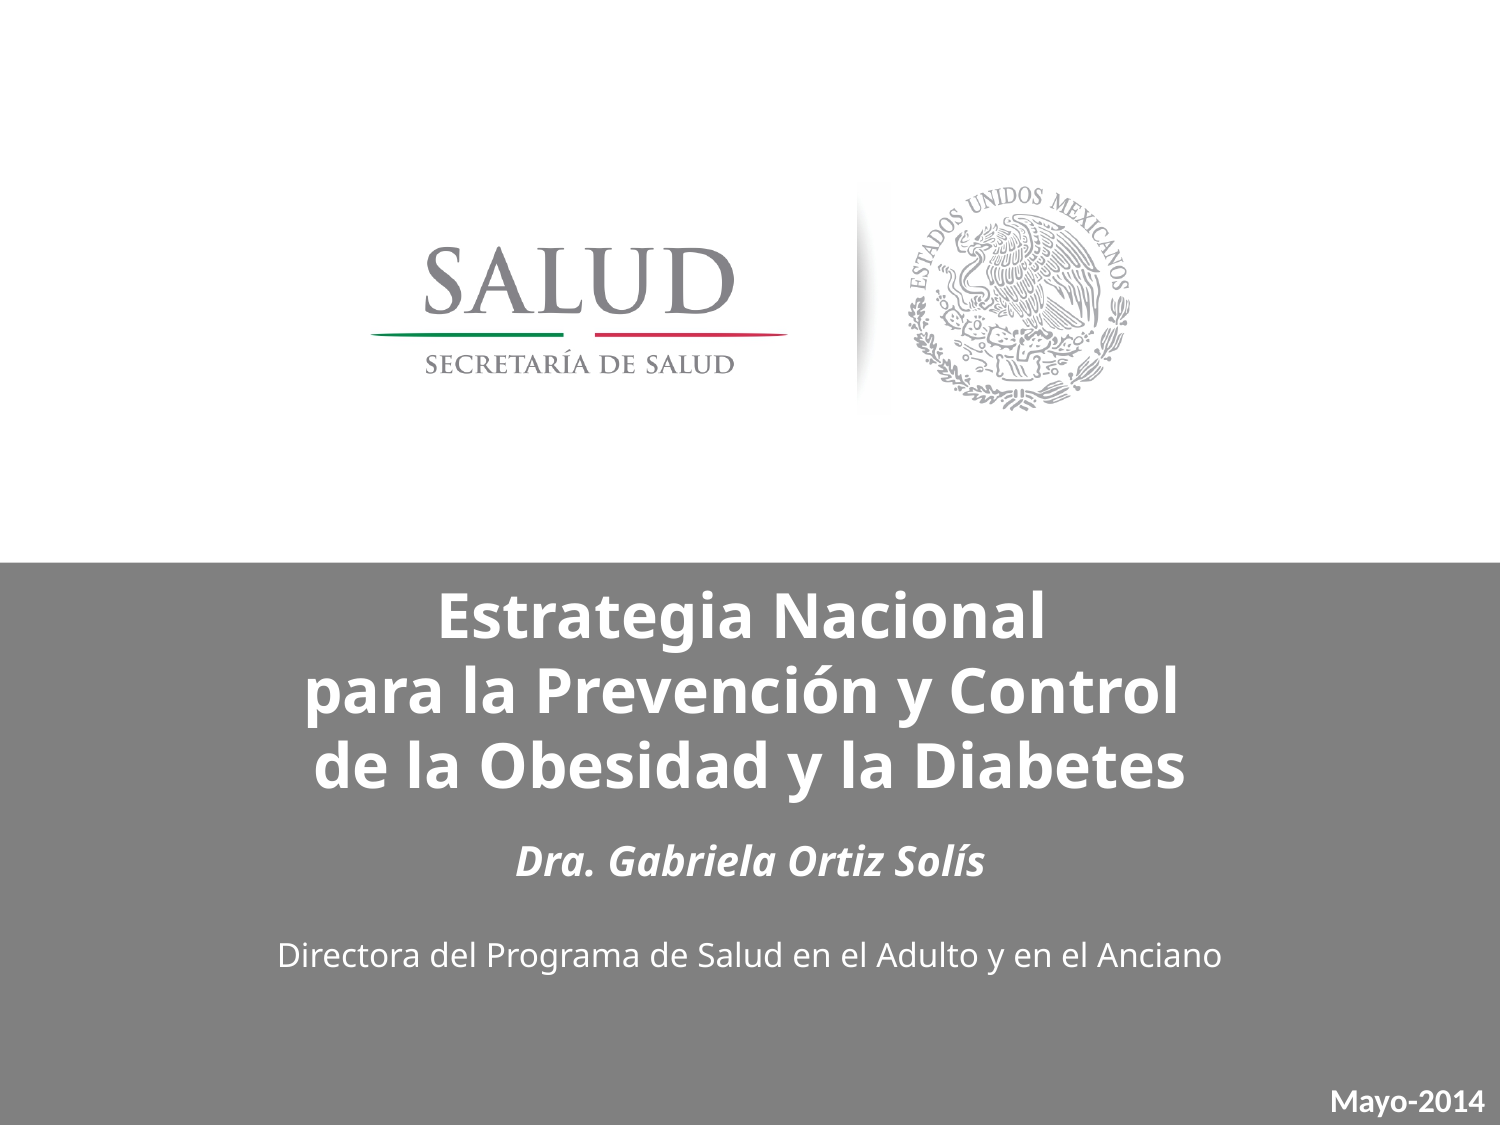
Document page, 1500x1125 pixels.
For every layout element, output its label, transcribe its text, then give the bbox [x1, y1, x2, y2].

text_box Estrategia Nacional para la Prevención y Control de la Obesidad y la Diabetes [0, 569, 1500, 809]
text_box Mayo-2014 [0, 1071, 1500, 1125]
picture [370, 182, 1130, 415]
text_box Dra. Gabriela Ortiz Solís Directora del Programa de Salud en el Adulto y en el Anciano [0, 827, 1500, 982]
